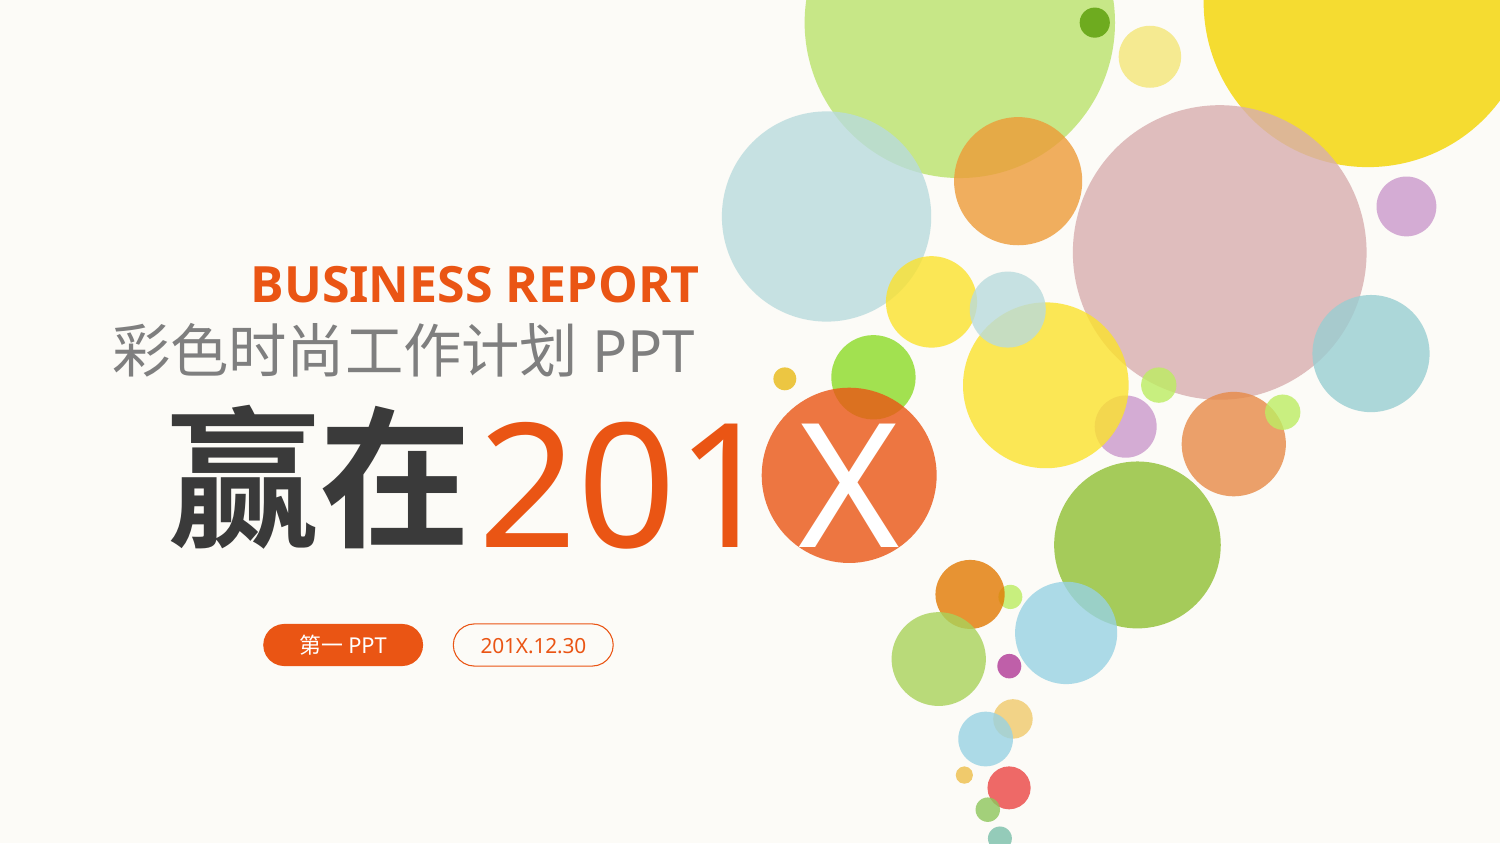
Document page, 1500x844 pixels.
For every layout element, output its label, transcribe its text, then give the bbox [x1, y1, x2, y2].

text_box 201 [478, 374, 776, 582]
text_box [1141, 367, 1177, 403]
text_box [774, 367, 796, 391]
text_box [1003, 584, 1023, 610]
text_box [776, 410, 790, 540]
text_box [1203, 0, 1500, 168]
text_box [804, 0, 1116, 178]
text_box [910, 412, 937, 539]
text_box [1265, 394, 1301, 430]
text_box [1054, 461, 1221, 629]
text_box [1376, 176, 1437, 237]
text_box [958, 711, 1013, 767]
text_box [935, 559, 1005, 629]
text_box [963, 302, 1129, 469]
text_box [1072, 105, 1367, 399]
text_box [975, 797, 1001, 822]
text_box [1102, 395, 1157, 458]
text_box [721, 111, 932, 322]
text_box [1079, 7, 1110, 38]
text_box 201X.12.30 [451, 621, 616, 669]
text_box [987, 766, 1031, 810]
text_box [955, 766, 973, 784]
text_box [831, 335, 916, 399]
text_box [994, 699, 1033, 739]
text_box [1015, 581, 1118, 685]
text_box [885, 256, 975, 348]
text_box 第一PPT [261, 621, 426, 669]
text_box [891, 612, 986, 706]
text_box [1181, 391, 1286, 497]
text_box X [790, 374, 910, 582]
text_box [987, 826, 1012, 844]
text_box [969, 271, 1046, 348]
text_box [1312, 294, 1430, 413]
text_box BUSINESS REPORT [206, 252, 700, 313]
text_box 赢在 [167, 383, 472, 566]
text_box [1118, 25, 1182, 88]
text_box [954, 117, 1083, 246]
text_box 彩色时尚工作计划PPT [112, 314, 703, 385]
text_box [997, 653, 1022, 679]
